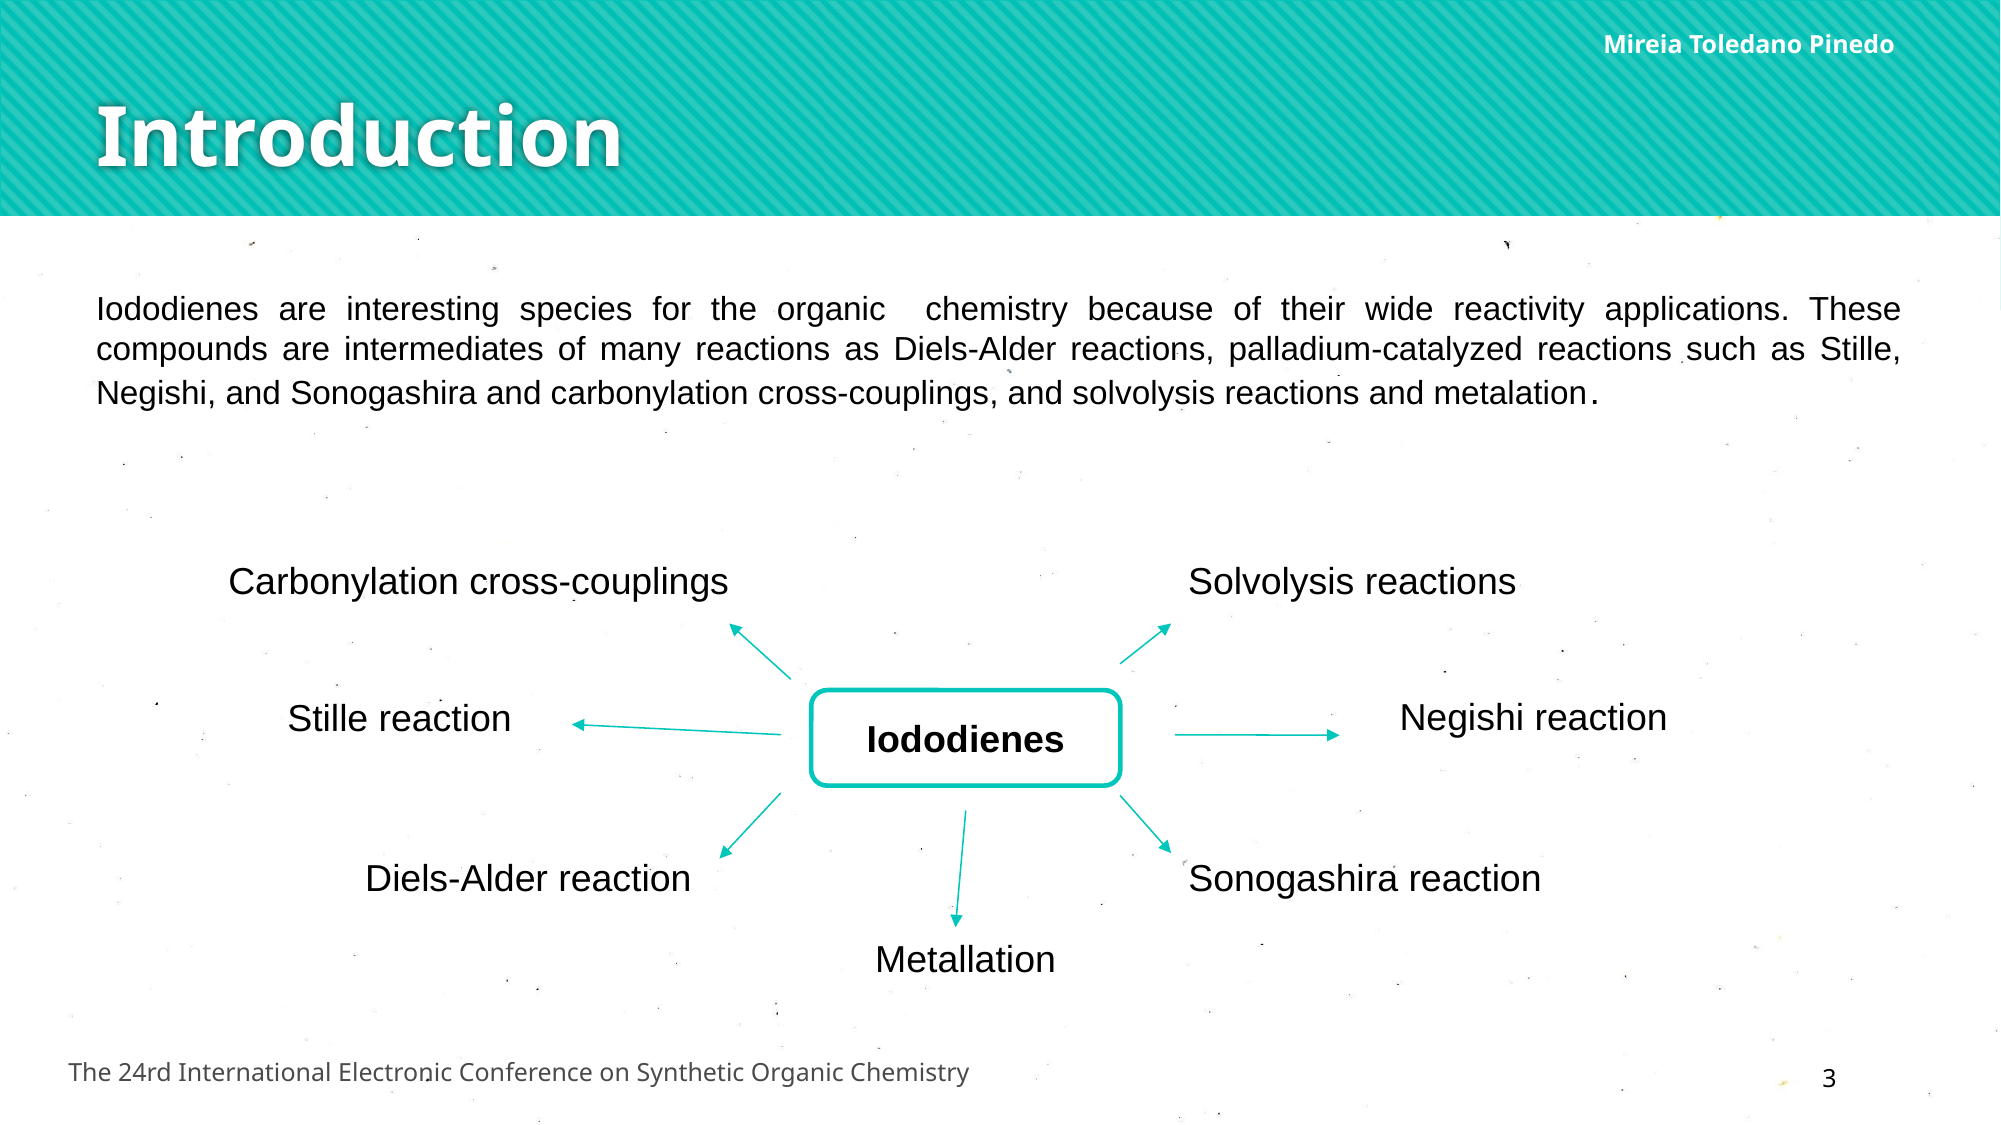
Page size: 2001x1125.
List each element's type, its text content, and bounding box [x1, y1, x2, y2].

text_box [728, 623, 791, 680]
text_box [1120, 795, 1172, 854]
picture [0, 215, 2000, 1125]
text_box Mireia Toledano Pinedo [1588, 20, 1992, 66]
title Introduction [81, 31, 643, 191]
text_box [719, 792, 781, 859]
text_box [955, 810, 966, 928]
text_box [1120, 623, 1172, 664]
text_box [571, 724, 781, 735]
